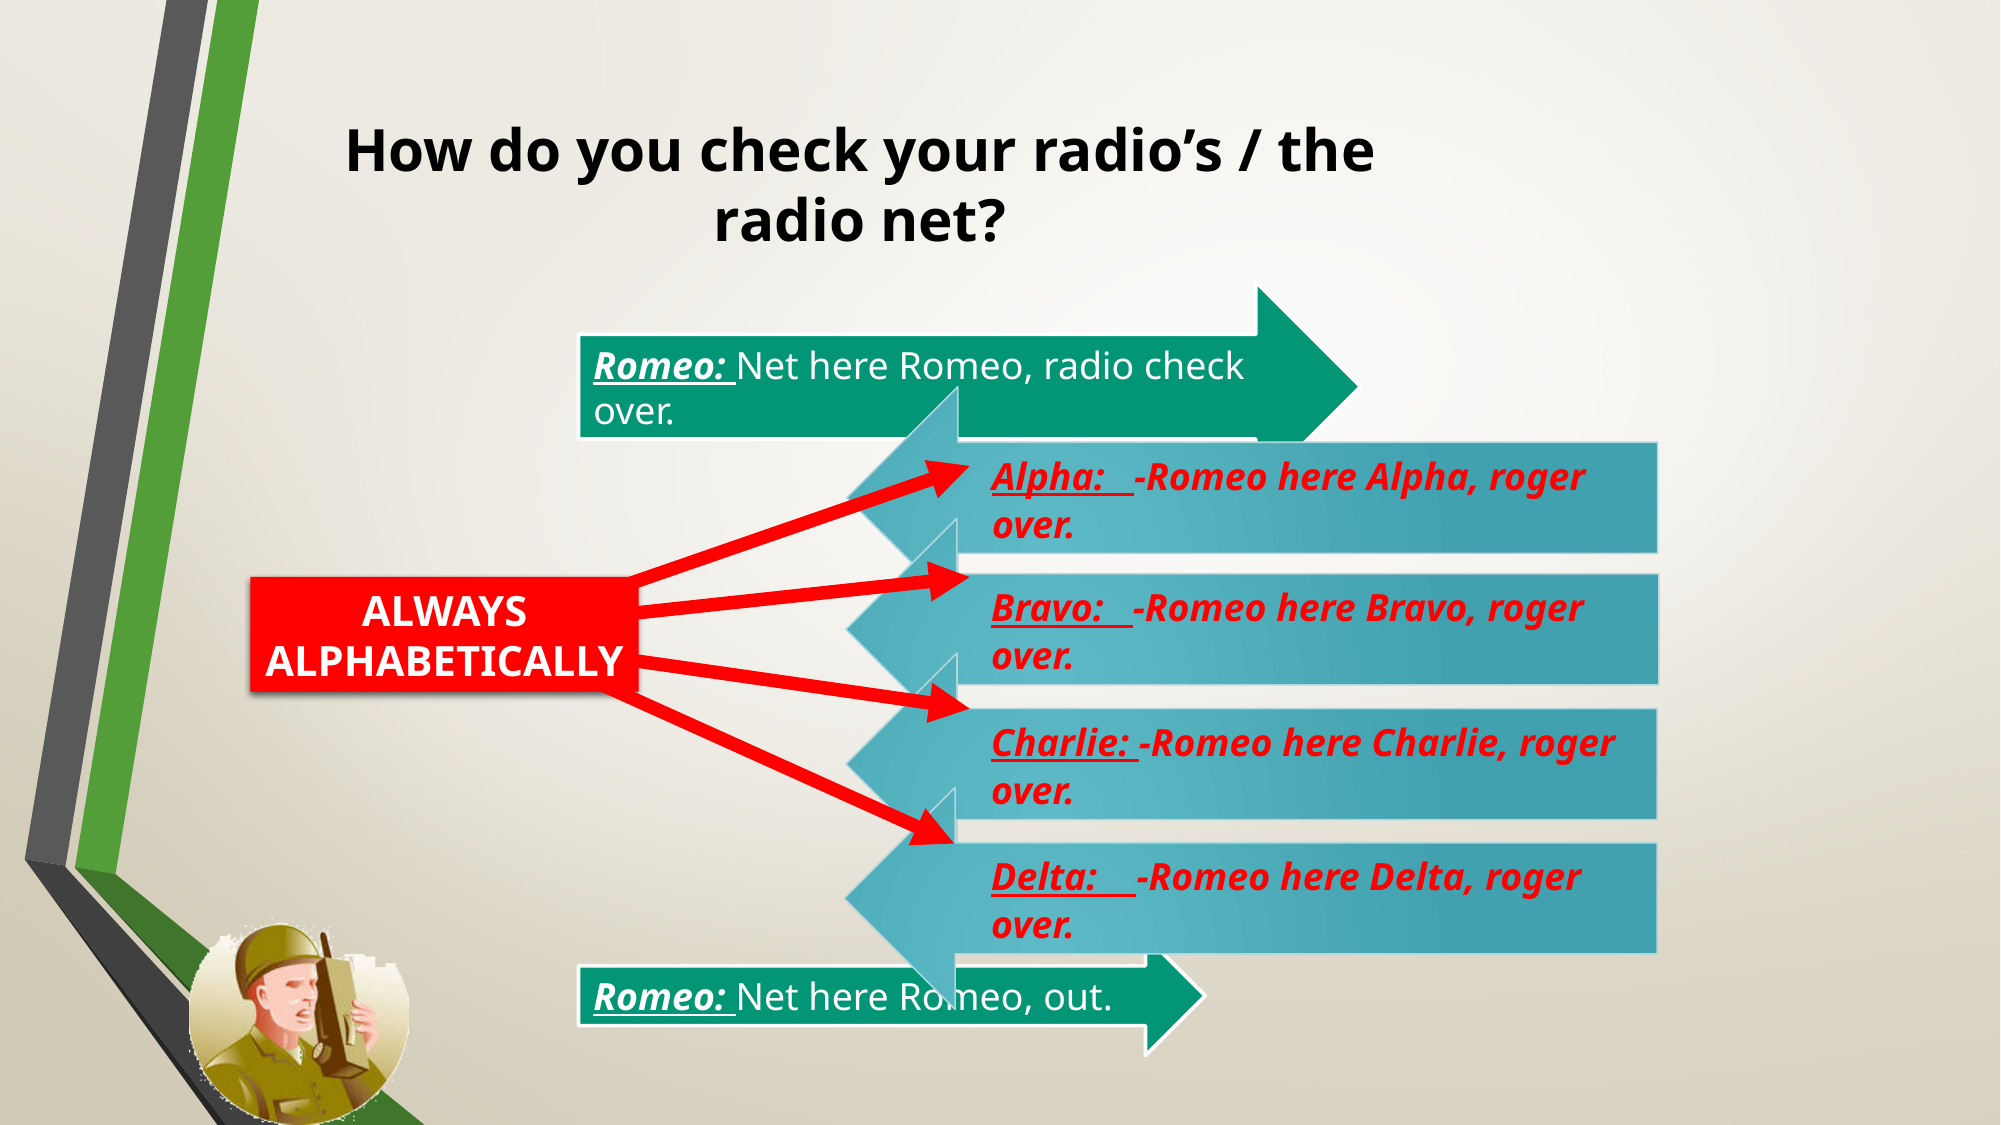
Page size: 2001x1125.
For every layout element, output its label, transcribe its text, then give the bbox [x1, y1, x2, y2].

text_box Delta: -Romeo here Delta, roger over. [843, 786, 1658, 1011]
title How do you check your radio’s / the radio net? [250, 46, 1470, 261]
text_box Charlie: -Romeo here Charlie, roger over. [955, 707, 1658, 842]
text_box Romeo: Net here Romeo, radio check over. [576, 280, 1362, 441]
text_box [638, 661, 970, 709]
text_box ALWAYS ALPHABETICALLY [250, 576, 639, 692]
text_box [621, 576, 970, 615]
text_box Alpha: -Romeo here Alpha, roger over. [878, 386, 1659, 555]
text_box Romeo: Net here Romeo, out. [576, 955, 1207, 1058]
picture [189, 905, 410, 1125]
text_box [602, 684, 955, 844]
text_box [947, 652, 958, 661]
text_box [578, 465, 970, 602]
text_box Bravo: -Romeo here Bravo, roger over. [845, 573, 1660, 686]
